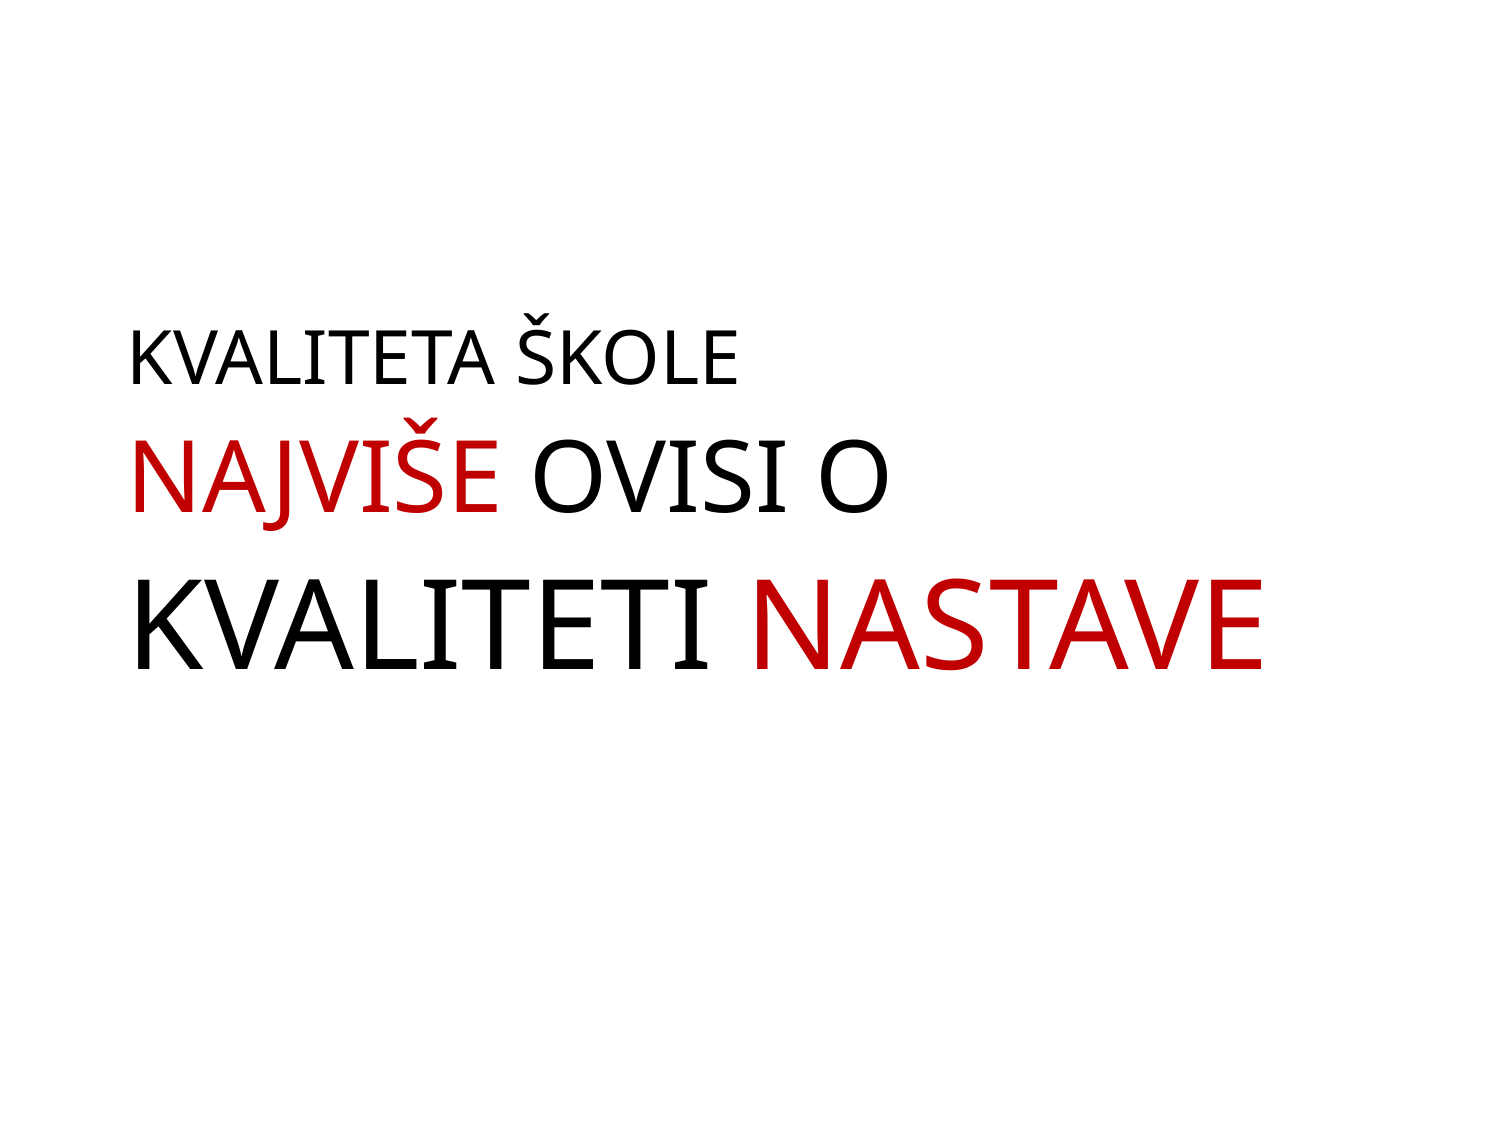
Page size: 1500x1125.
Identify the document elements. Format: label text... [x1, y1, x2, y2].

text_box KVALITETA ŠKOLE NAJVIŠE OVISI O KVALITETI NASTAVE [112, 302, 1447, 703]
